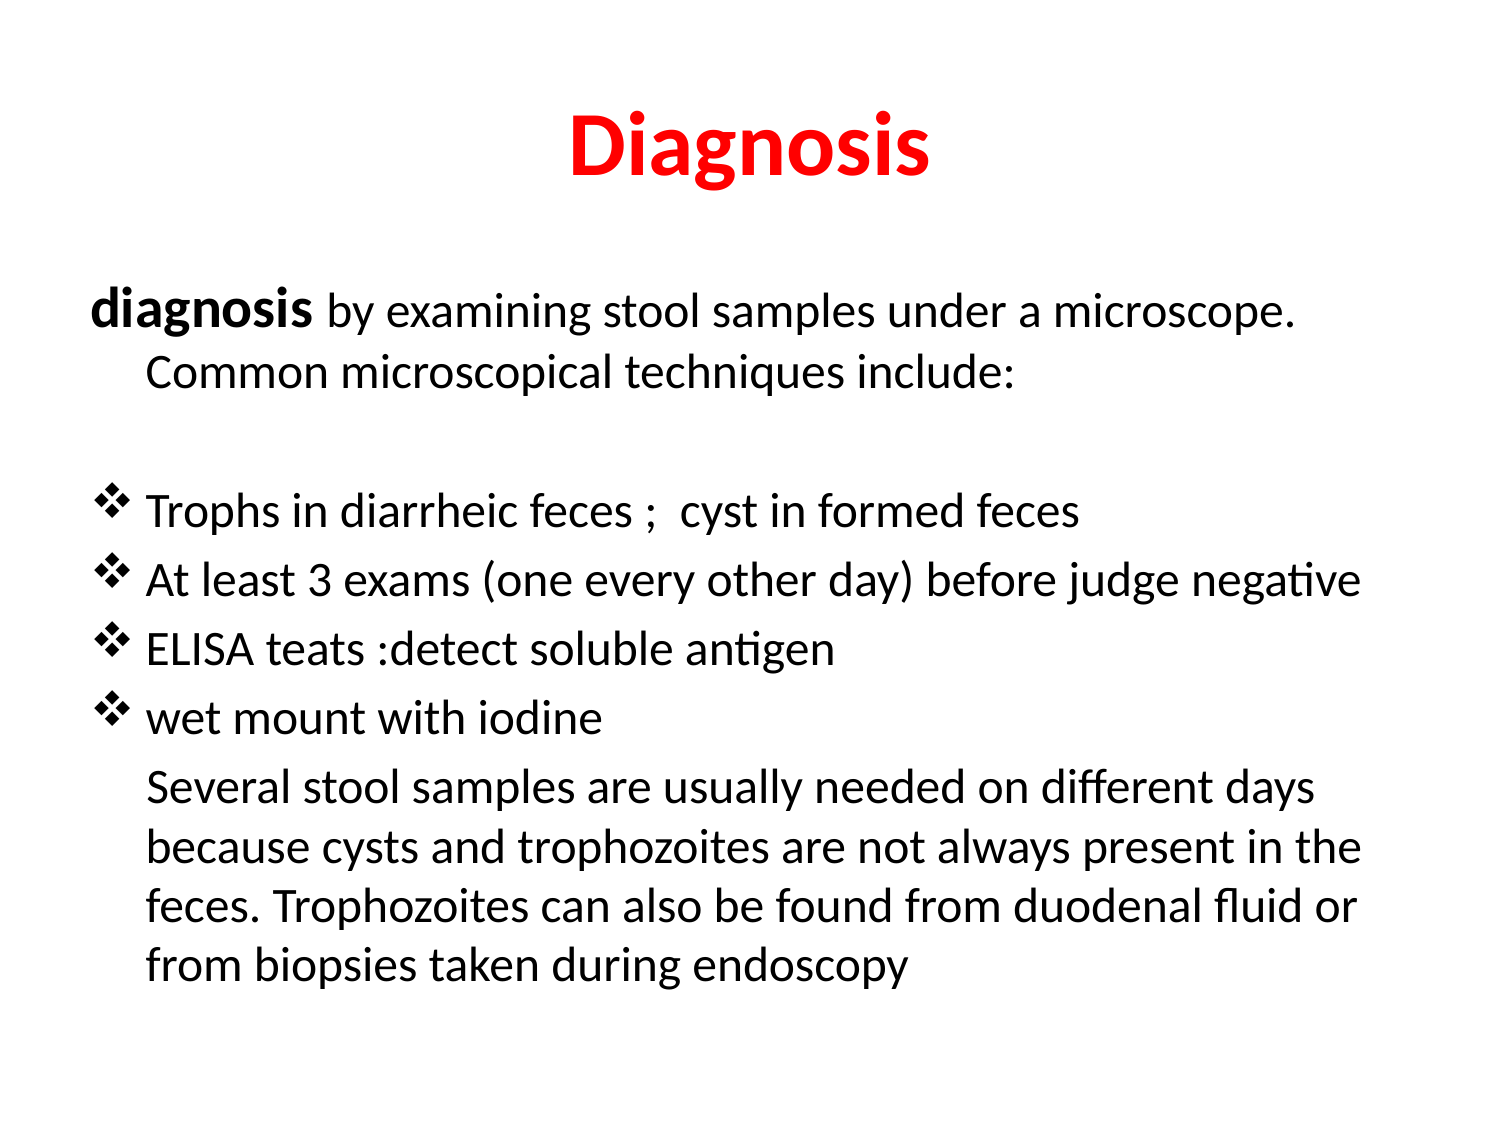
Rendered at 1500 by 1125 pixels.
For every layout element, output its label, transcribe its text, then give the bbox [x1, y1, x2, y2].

list diagnosis by examining stool samples under a microscope. Common microscopical techniques include: Trophs in diarrheic feces ; cyst in formed feces At least 3 exams (one every other day) before judge negative ELISA teats :detect soluble antigen wet mount with iodine Several stool samples are usually needed on different days because cysts and trophozoites are not always present in the feces. Trophozoites can also be found from duodenal fluid or from biopsies taken during endoscopy [75, 262, 1425, 1005]
title Diagnosis [75, 45, 1425, 233]
